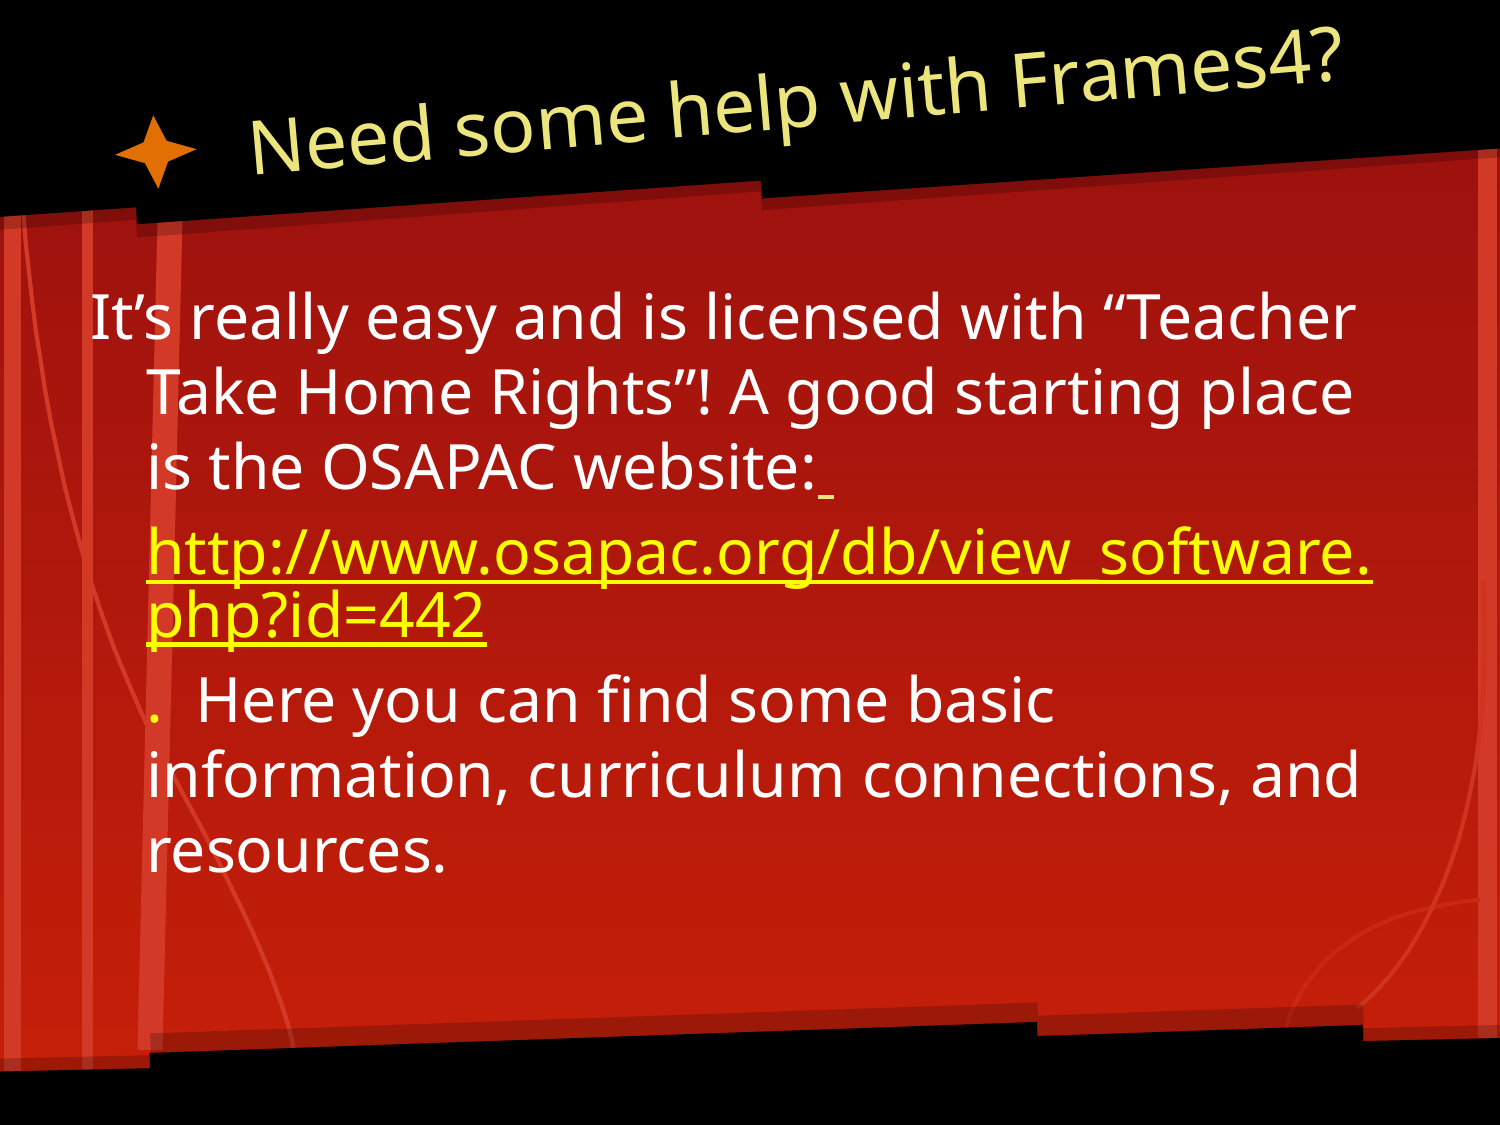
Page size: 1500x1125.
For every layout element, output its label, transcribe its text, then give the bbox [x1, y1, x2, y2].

list It’s really easy and is licensed with “Teacher Take Home Rights”! A good starting place is the OSAPAC website: http://www.osapac.org/db/view_software.php?id=442. Here you can find some basic information, curriculum connections, and resources. [75, 262, 1425, 1125]
title Need some help with Frames4? [186, 0, 1500, 259]
